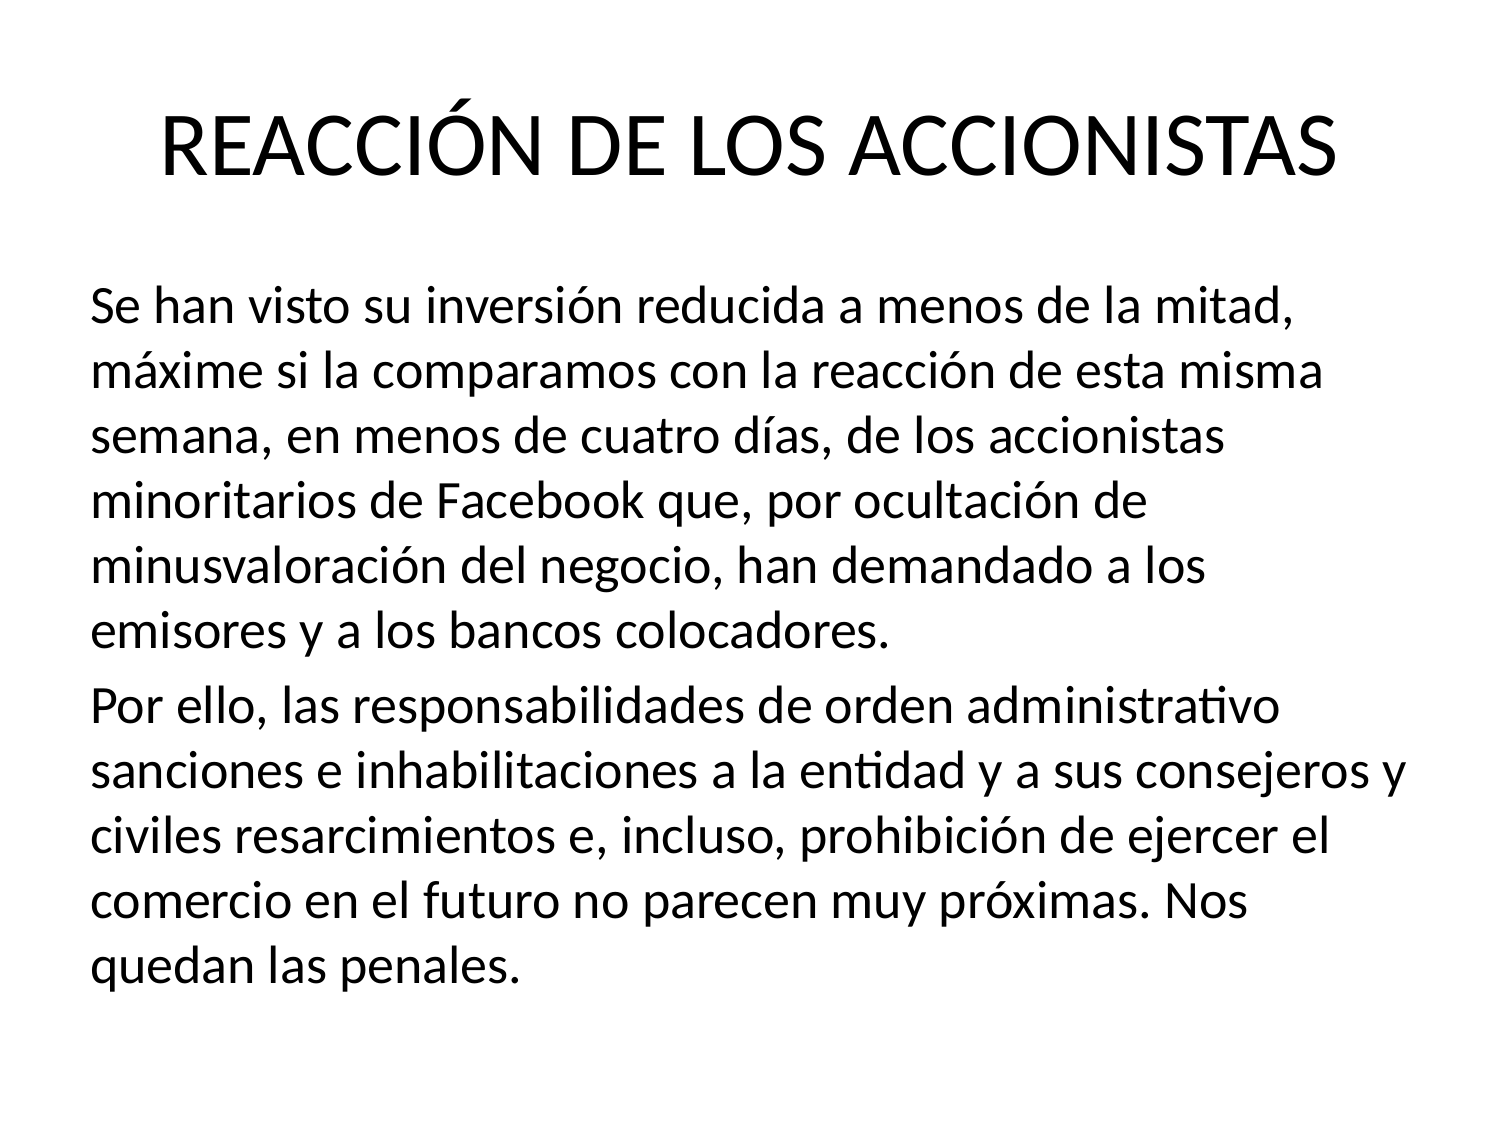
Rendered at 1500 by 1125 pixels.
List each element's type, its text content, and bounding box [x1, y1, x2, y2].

list Se han visto su inversión reducida a menos de la mitad, máxime si la comparamos con la reacción de esta misma semana, en menos de cuatro días, de los accionistas minoritarios de Facebook que, por ocultación de minusvaloración del negocio, han demandado a los emisores y a los bancos colocadores. Por ello, las responsabilidades de orden administrativo sanciones e inhabilitaciones a la entidad y a sus consejeros y civiles resarcimientos e, incluso, prohibición de ejercer el comercio en el futuro no parecen muy próximas. Nos quedan las penales. [75, 262, 1425, 1005]
title REACCIÓN DE LOS ACCIONISTAS [75, 45, 1425, 233]
